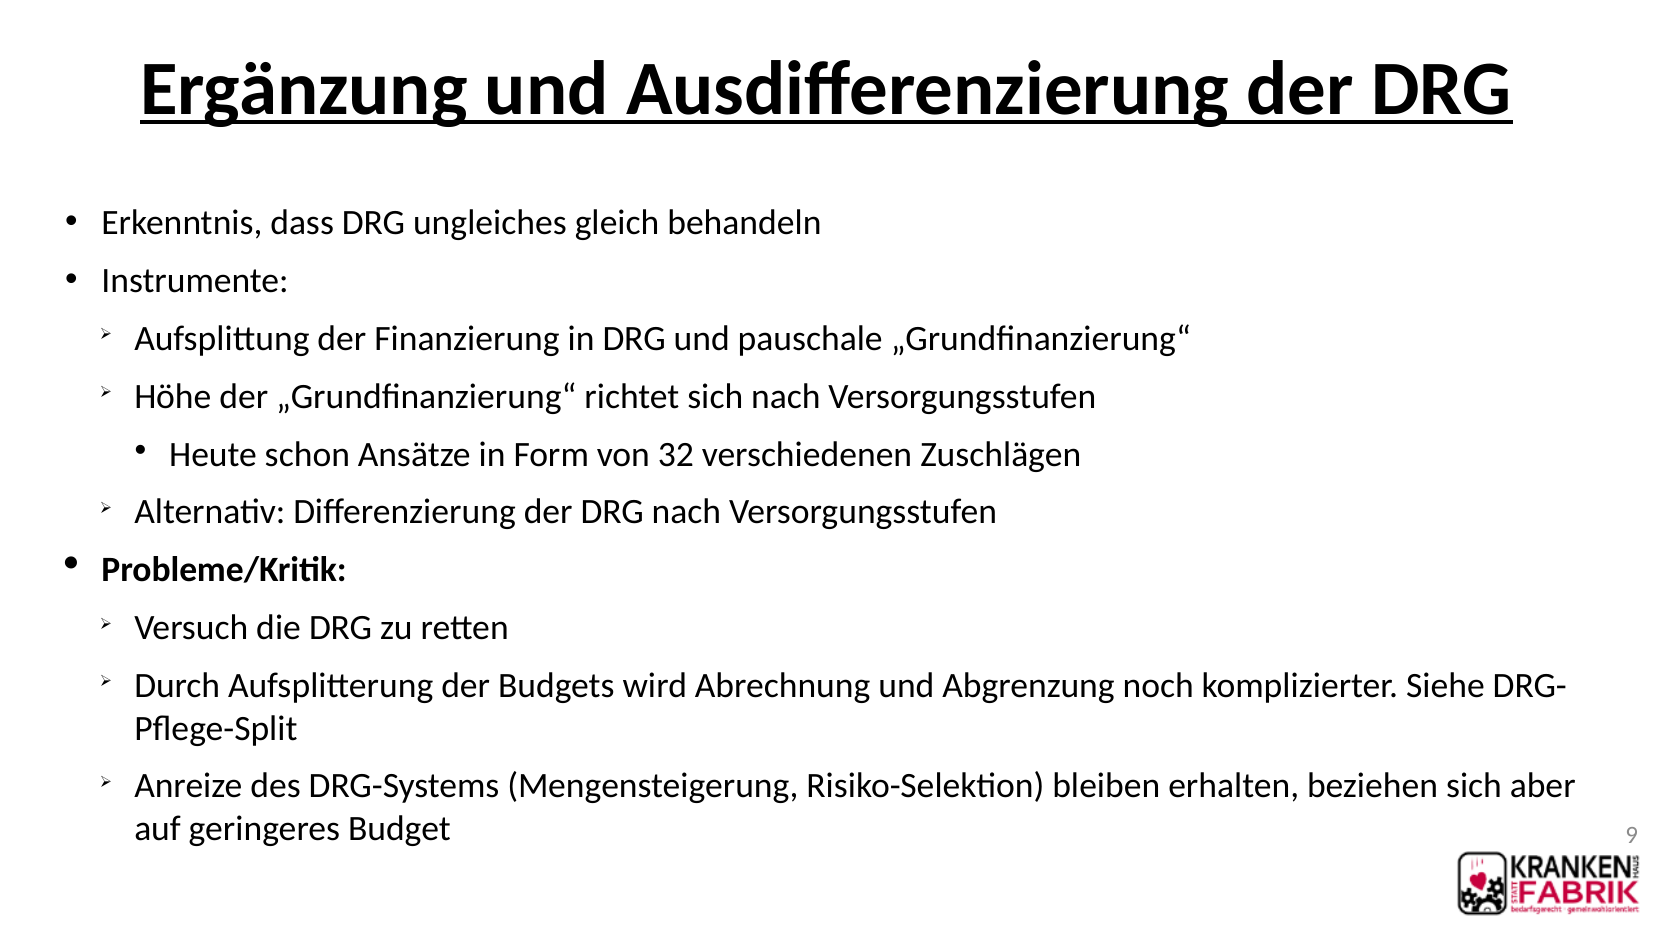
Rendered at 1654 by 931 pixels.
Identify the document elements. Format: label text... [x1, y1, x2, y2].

text_box Erkenntnis, dass DRG ungleiches gleich behandeln Instrumente: Aufsplittung der Finanzierung in DRG und pauschale „Grundfinanzierung“ Höhe der „Grundfinanzierung“ richtet sich nach Versorgungsstufen Heute schon Ansätze in Form von 32 verschiedenen Zuschlägen Alternativ: Differenzierung der DRG nach Versorgungsstufen Probleme/Kritik: Versuch die DRG zu retten Durch Aufsplitterung der Budgets wird Abrechnung und Abgrenzung noch komplizierter. Siehe DRG-Pflege-Split Anreize des DRG-Systems (Mengensteigerung, Risiko-Selektion) bleiben erhalten, beziehen sich aber auf geringeres Budget [49, 191, 1619, 859]
text_box 9 [1281, 809, 1653, 859]
text_box Ergänzung und Ausdifferenzierung der DRG [113, 0, 1540, 180]
picture [1443, 837, 1654, 930]
